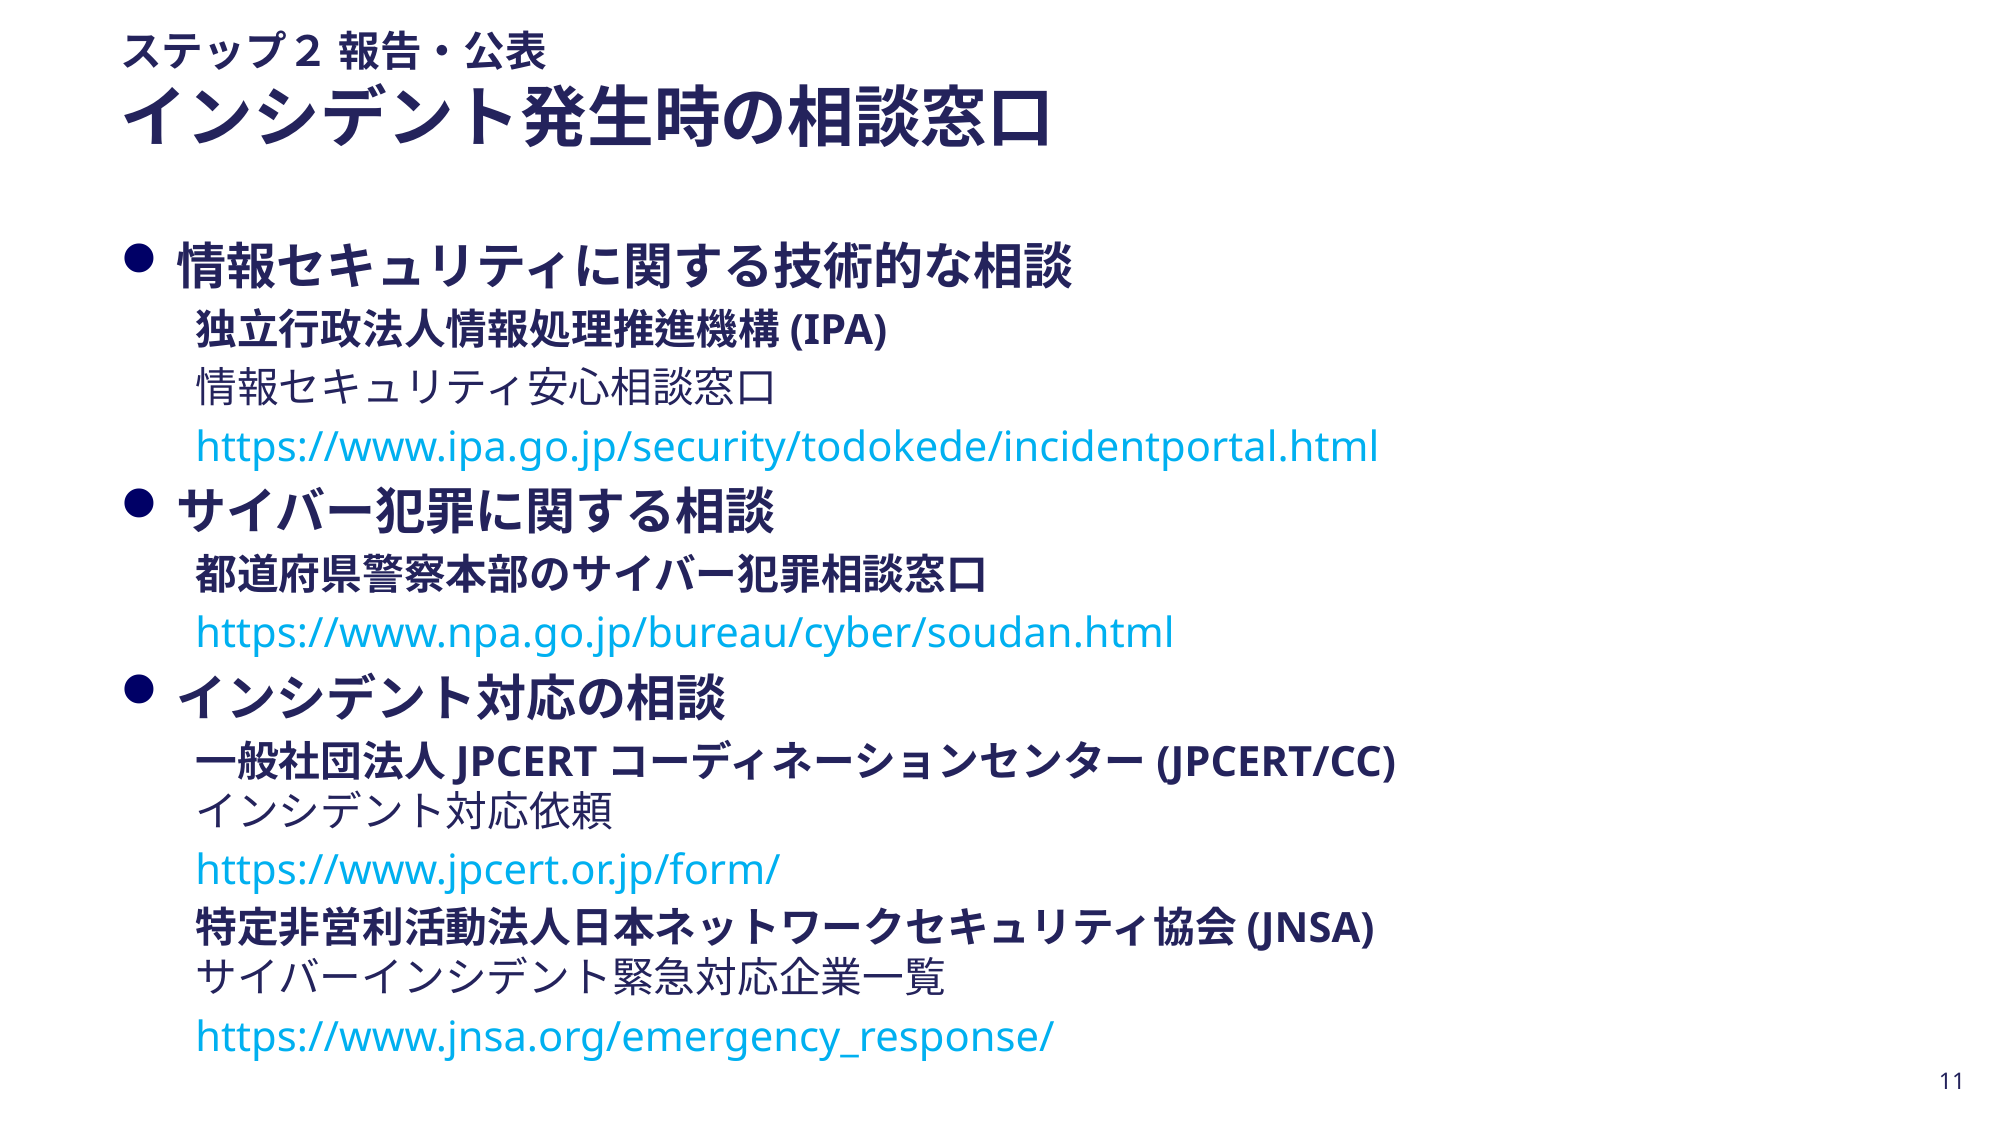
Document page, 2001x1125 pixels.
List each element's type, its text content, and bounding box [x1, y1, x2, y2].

slide_number 11 [1513, 1058, 1981, 1107]
title ステップ２ 報告・公表 インシデント発生時の相談窓口 [105, 51, 1428, 163]
list 情報セキュリティに関する技術的な相談 独立行政法人情報処理推進機構(IPA) 情報セキュリティ安心相談窓口 https://www.ipa.go.jp/security/todokede/incidentportal.html サイバー犯罪に関する相談 都道府県警察本部のサイバー犯罪相談窓口 https://www.npa.go.jp/bureau/cyber/soudan.html インシデント対応の相談 一般社団法人JPCERTコーディネーションセンター(JPCERT/CC) インシデント対応依頼 https://www.jpcert.or.jp/form/ 特定非営利活動法人日本ネットワークセキュリティ協会(JNSA) サイバーインシデント緊急対応企業一覧 https://www.jnsa.org/emergency_response/ [105, 226, 1790, 1006]
